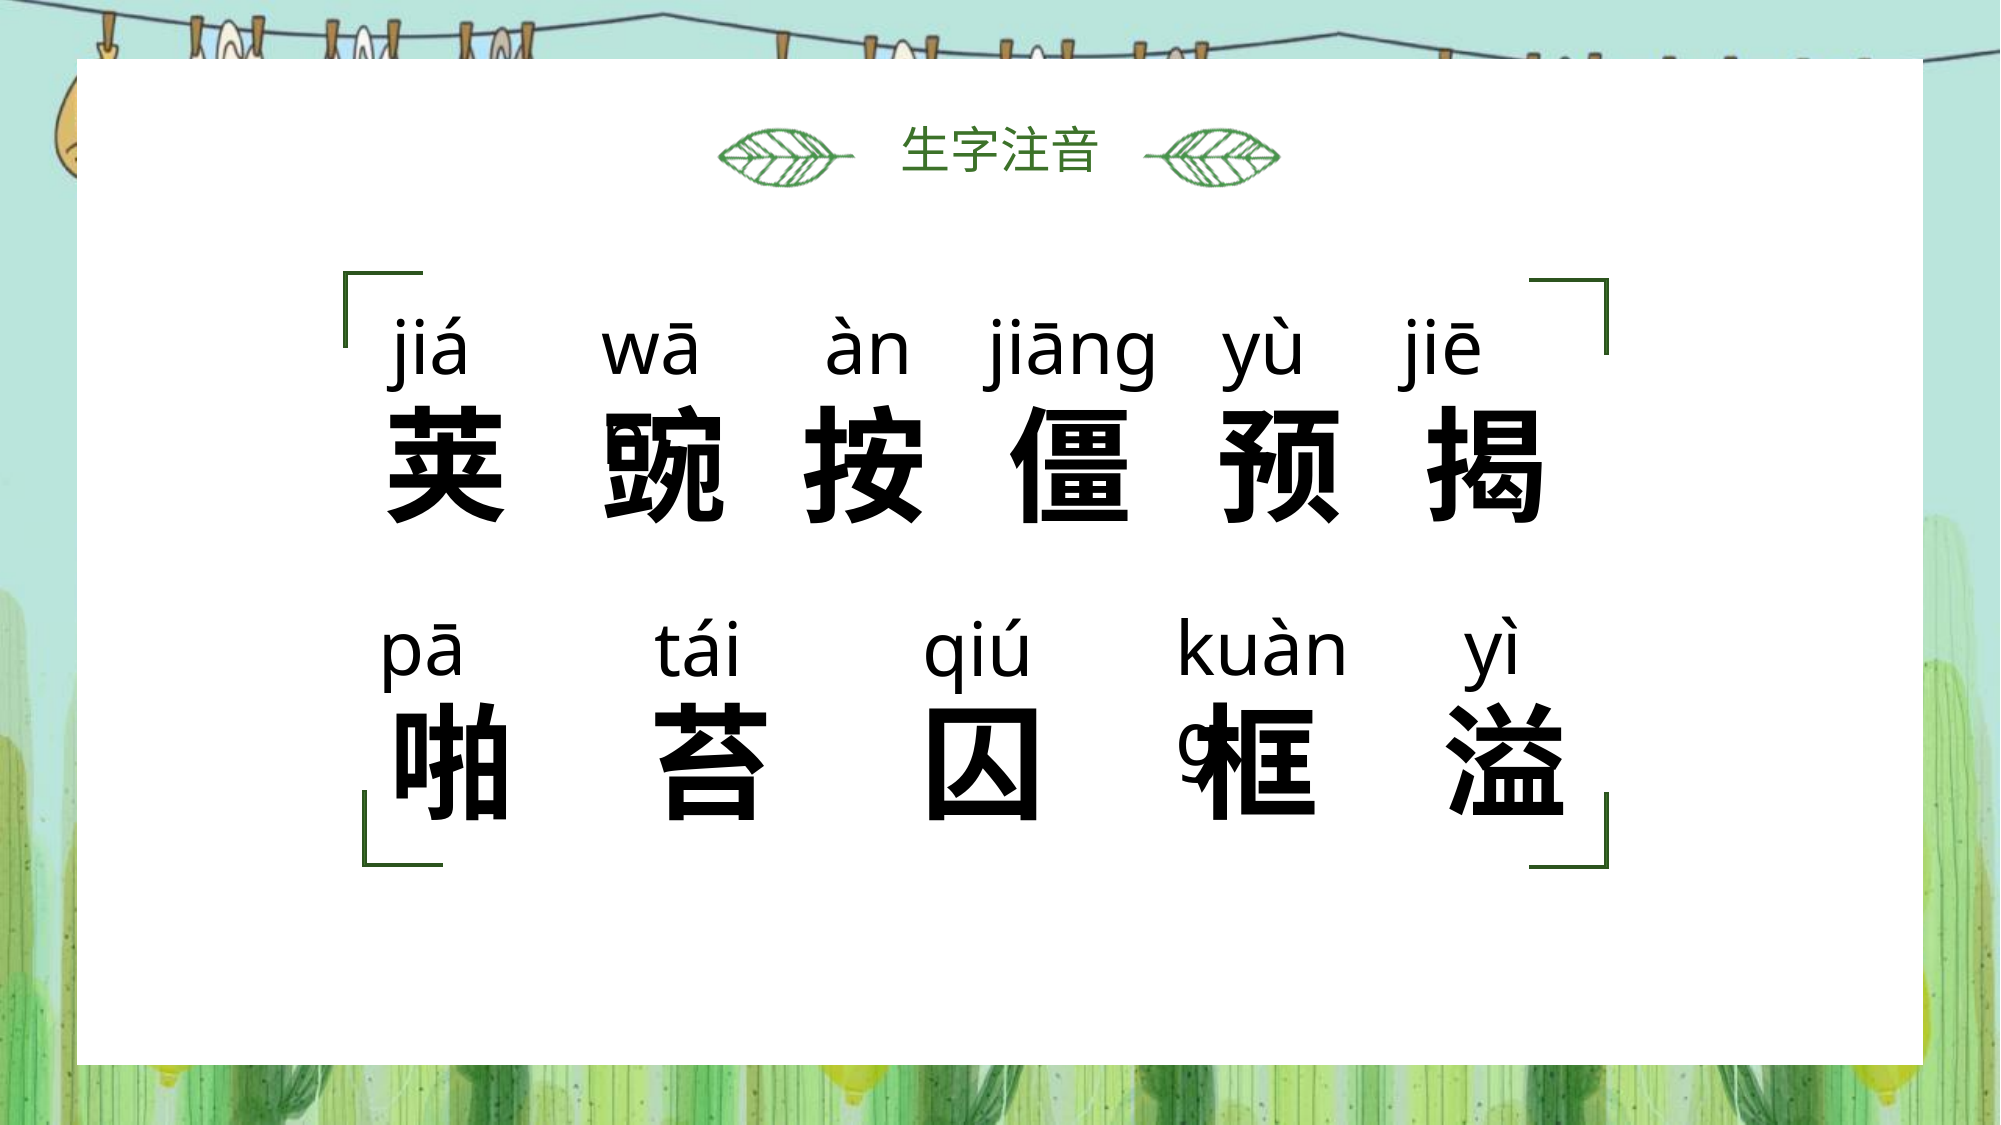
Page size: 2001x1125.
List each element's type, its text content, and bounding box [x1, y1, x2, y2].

text_box àn [809, 291, 972, 397]
text_box jiānɡ [972, 291, 1188, 397]
text_box 预 [1203, 380, 1359, 545]
picture [0, 0, 2000, 1125]
text_box 囚 [905, 677, 1076, 842]
text_box jiá [376, 291, 586, 397]
text_box [343, 271, 423, 348]
text_box 揭 [1408, 380, 1564, 545]
text_box 苔 [633, 677, 803, 842]
list 生字注音 [879, 118, 1120, 201]
text_box jiē [1368, 291, 1582, 397]
text_box qiú [907, 594, 1058, 677]
text_box 僵 [992, 380, 1153, 545]
text_box [1529, 278, 1609, 355]
text_box [1529, 792, 1609, 869]
text_box yì [1450, 591, 1582, 697]
text_box tái [639, 594, 798, 677]
text_box 啪 [374, 677, 530, 842]
text_box 框 [1179, 677, 1325, 842]
text_box 荚 [368, 380, 537, 545]
text_box 豌 [586, 380, 738, 545]
text_box wān [586, 291, 757, 487]
text_box 按 [787, 380, 943, 545]
text_box 溢 [1427, 677, 1573, 842]
text_box yù [1188, 291, 1346, 397]
text_box kuànɡ [1160, 593, 1400, 788]
text_box pā [324, 592, 538, 698]
text_box [362, 790, 443, 867]
